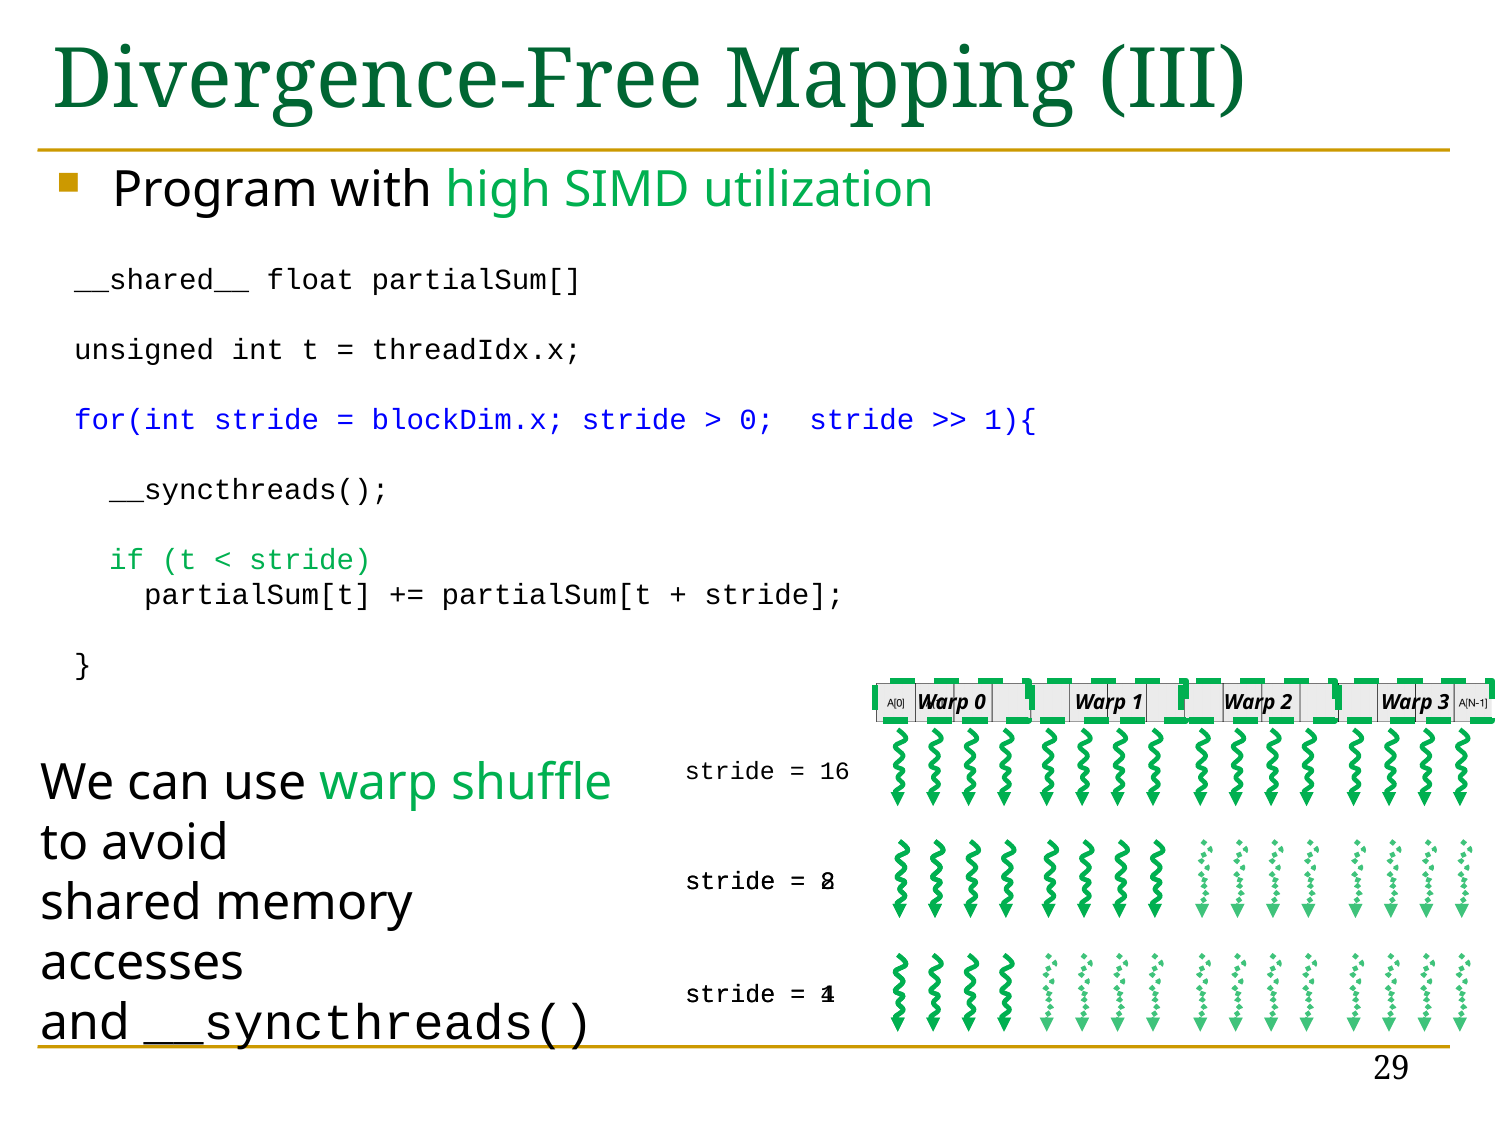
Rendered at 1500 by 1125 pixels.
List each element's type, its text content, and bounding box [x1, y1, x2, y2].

text_box __shared__ float partialSum[] unsigned int t = threadIdx.x; for(int stride = blockDim.x; stride > 0; stride >> 1){ __syncthreads(); if (t < stride) partialSum[t] += partialSum[t + stride]; } [59, 253, 1365, 688]
text_box [1386, 841, 1400, 918]
text_box [1043, 841, 1058, 918]
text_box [669, 954, 1469, 1032]
text_box [1350, 841, 1364, 918]
text_box stride = 16 [670, 747, 865, 792]
text_box [1303, 841, 1317, 918]
text_box [1197, 841, 1211, 918]
title Divergence-Free Mapping (III) [37, 0, 1451, 150]
text_box [965, 841, 979, 918]
text_box [1457, 841, 1471, 918]
text_box [1421, 841, 1435, 918]
text_box [1079, 841, 1093, 918]
text_box [1150, 841, 1164, 918]
text_box [930, 841, 944, 918]
picture [875, 682, 1492, 722]
text_box [1001, 841, 1015, 918]
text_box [894, 729, 1469, 807]
text_box [894, 841, 908, 918]
text_box stride = 2 [670, 856, 851, 902]
text_box [1268, 841, 1282, 918]
text_box [1232, 841, 1246, 918]
text_box [1114, 841, 1128, 918]
slide_number 29 [1074, 1041, 1426, 1100]
list Program with high SIMD utilization [41, 148, 1448, 1047]
text_box We can use warp shuffle to avoid shared memory accesses and __syncthreads() [25, 742, 638, 1057]
